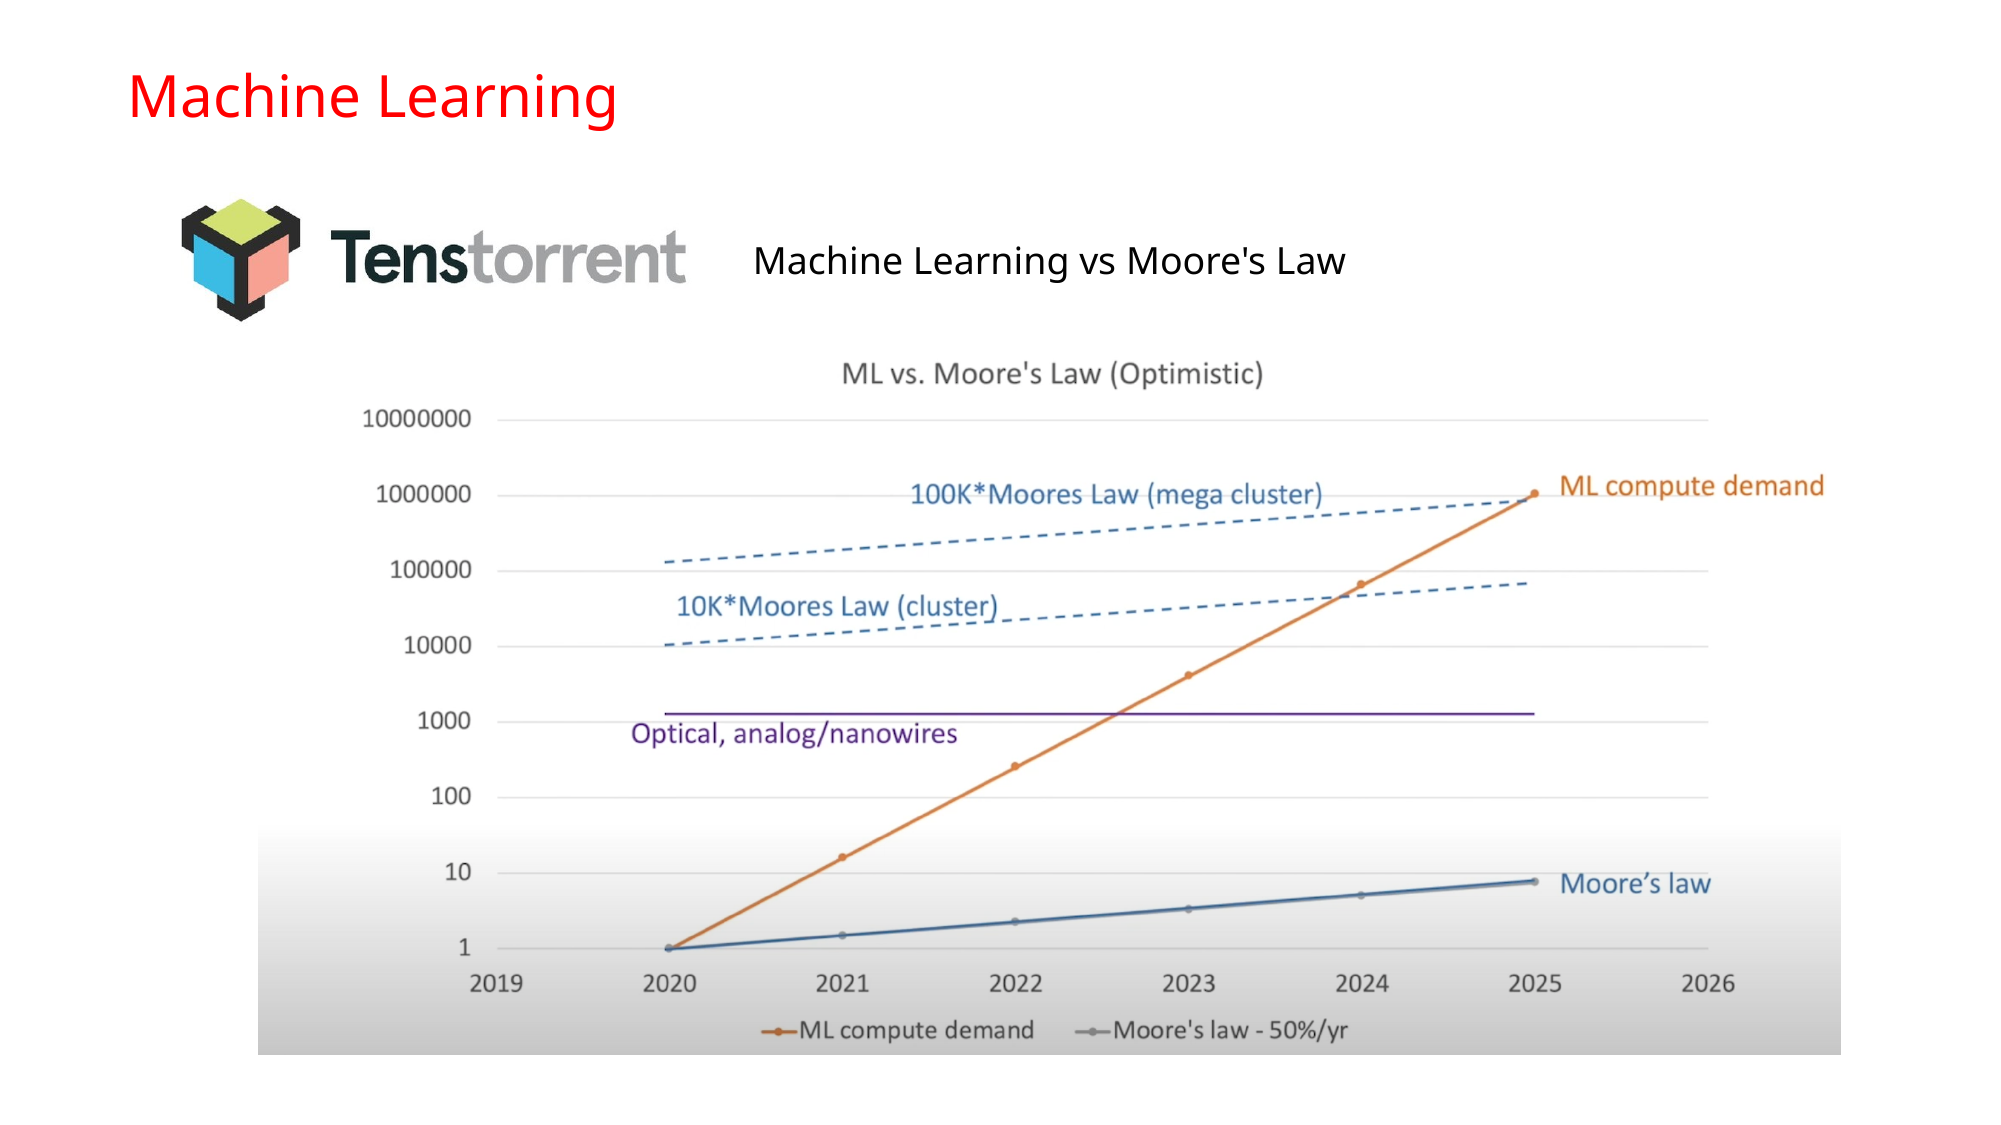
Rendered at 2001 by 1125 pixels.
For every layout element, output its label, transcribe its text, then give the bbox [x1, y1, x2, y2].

text_box Machine Learning [113, 51, 1282, 210]
text_box Machine Learning vs Moore's Law [738, 229, 1362, 290]
picture [159, 170, 1841, 1055]
